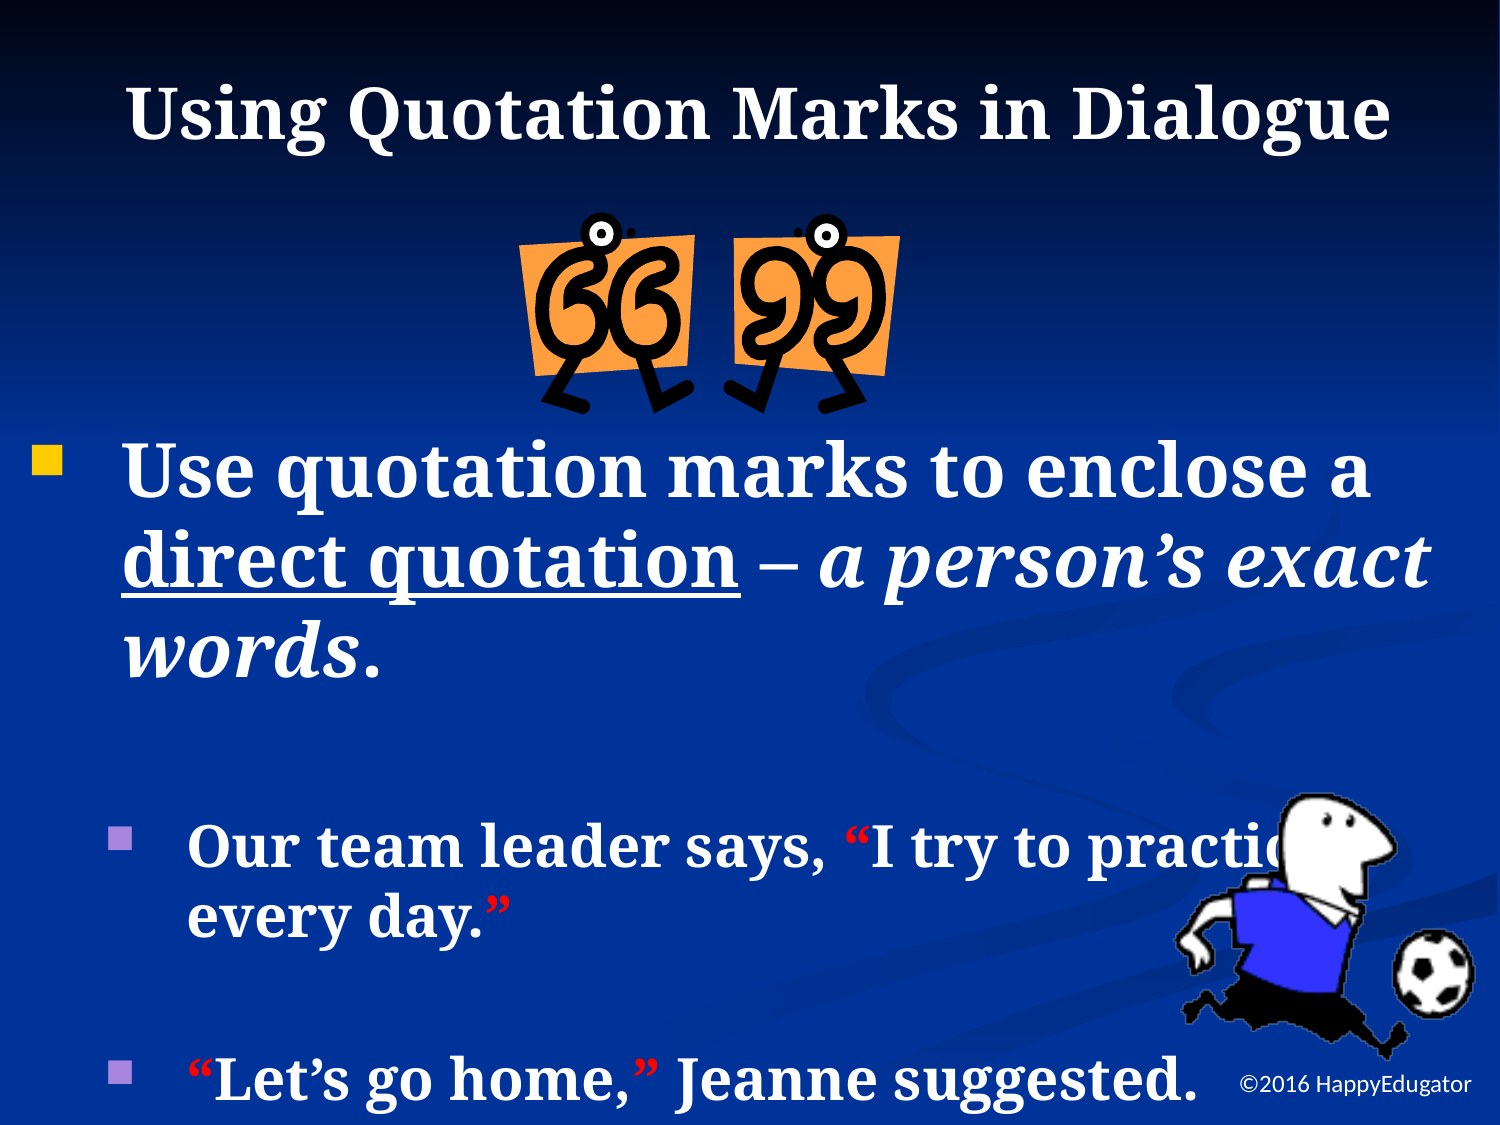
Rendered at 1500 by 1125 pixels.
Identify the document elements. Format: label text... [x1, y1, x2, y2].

text_box ©2016 HappyEdugator [999, 1060, 1488, 1105]
picture [518, 212, 901, 415]
list Use quotation marks to enclose a direct quotation – a person’s exact words. Our team leader says, “I try to practice every day.” “Let’s go home,” Jeanne suggested. [12, 414, 1463, 1084]
picture [1162, 772, 1488, 1083]
title Using Quotation Marks in Dialogue [37, 29, 1463, 193]
